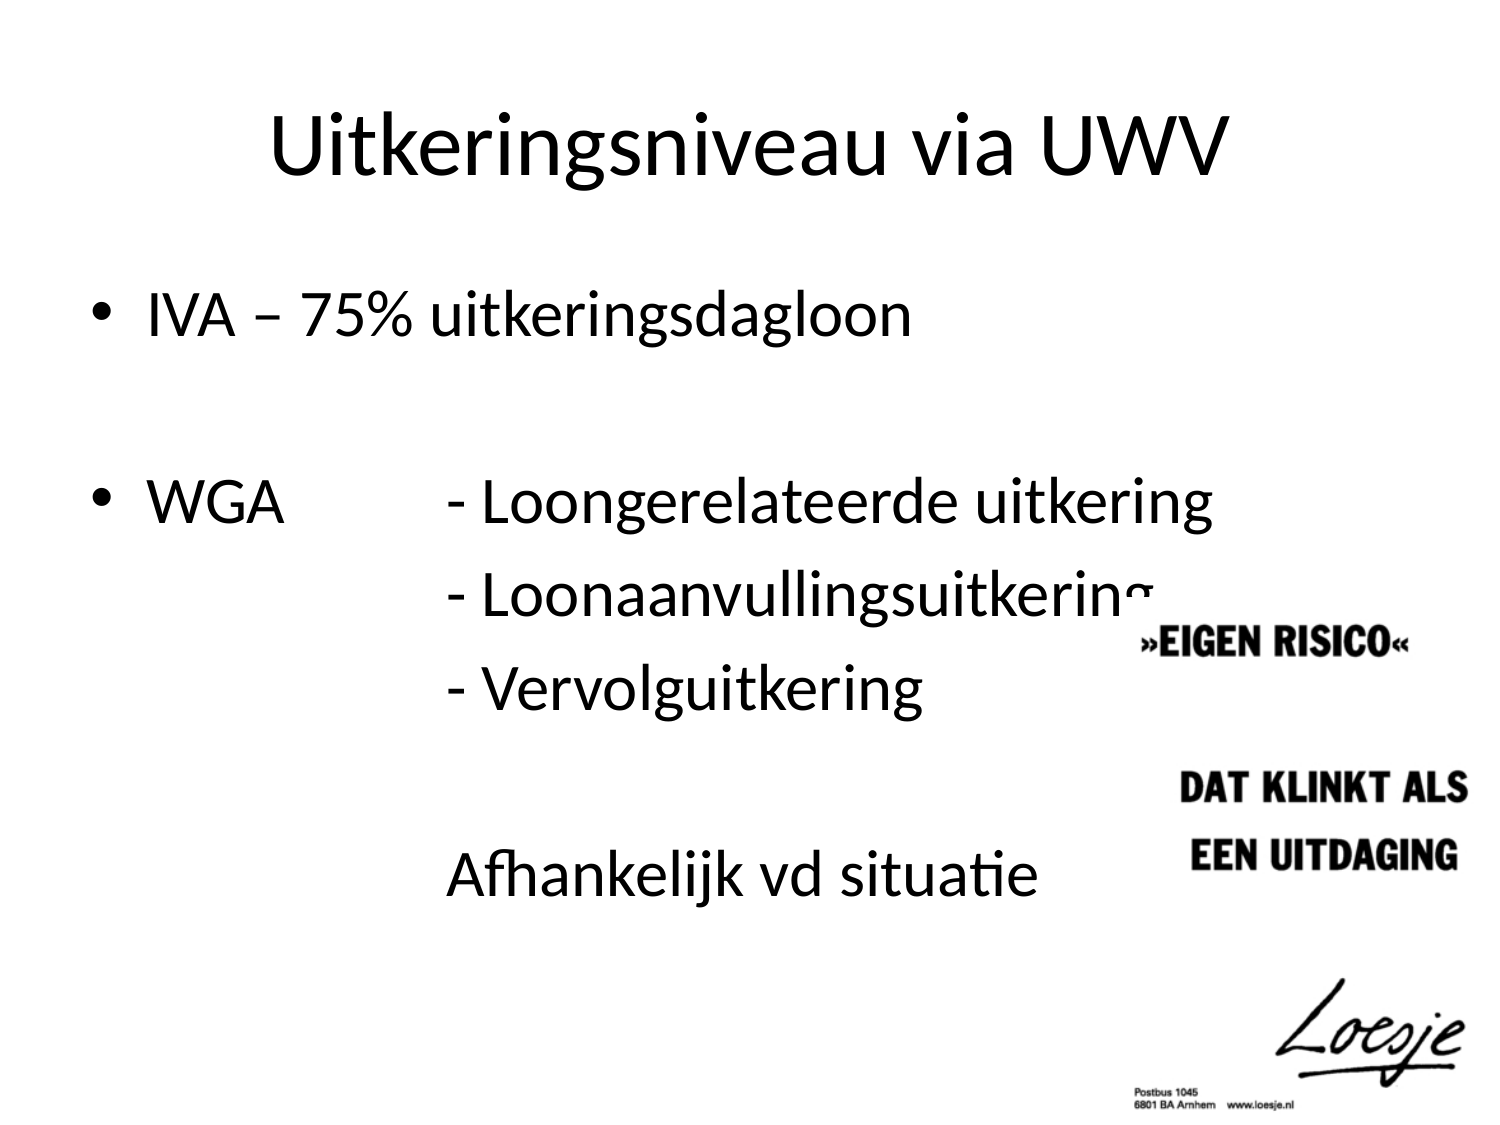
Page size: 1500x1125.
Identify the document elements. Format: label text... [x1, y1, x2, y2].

title Uitkeringsniveau via UWV [75, 45, 1425, 233]
picture [1119, 597, 1500, 1125]
list IVA – 75% uitkeringsdagloon WGA - Loongerelateerde uitkering - Loonaanvullingsuitkering - Vervolguitkering Afhankelijk vd situatie [75, 262, 1425, 1005]
